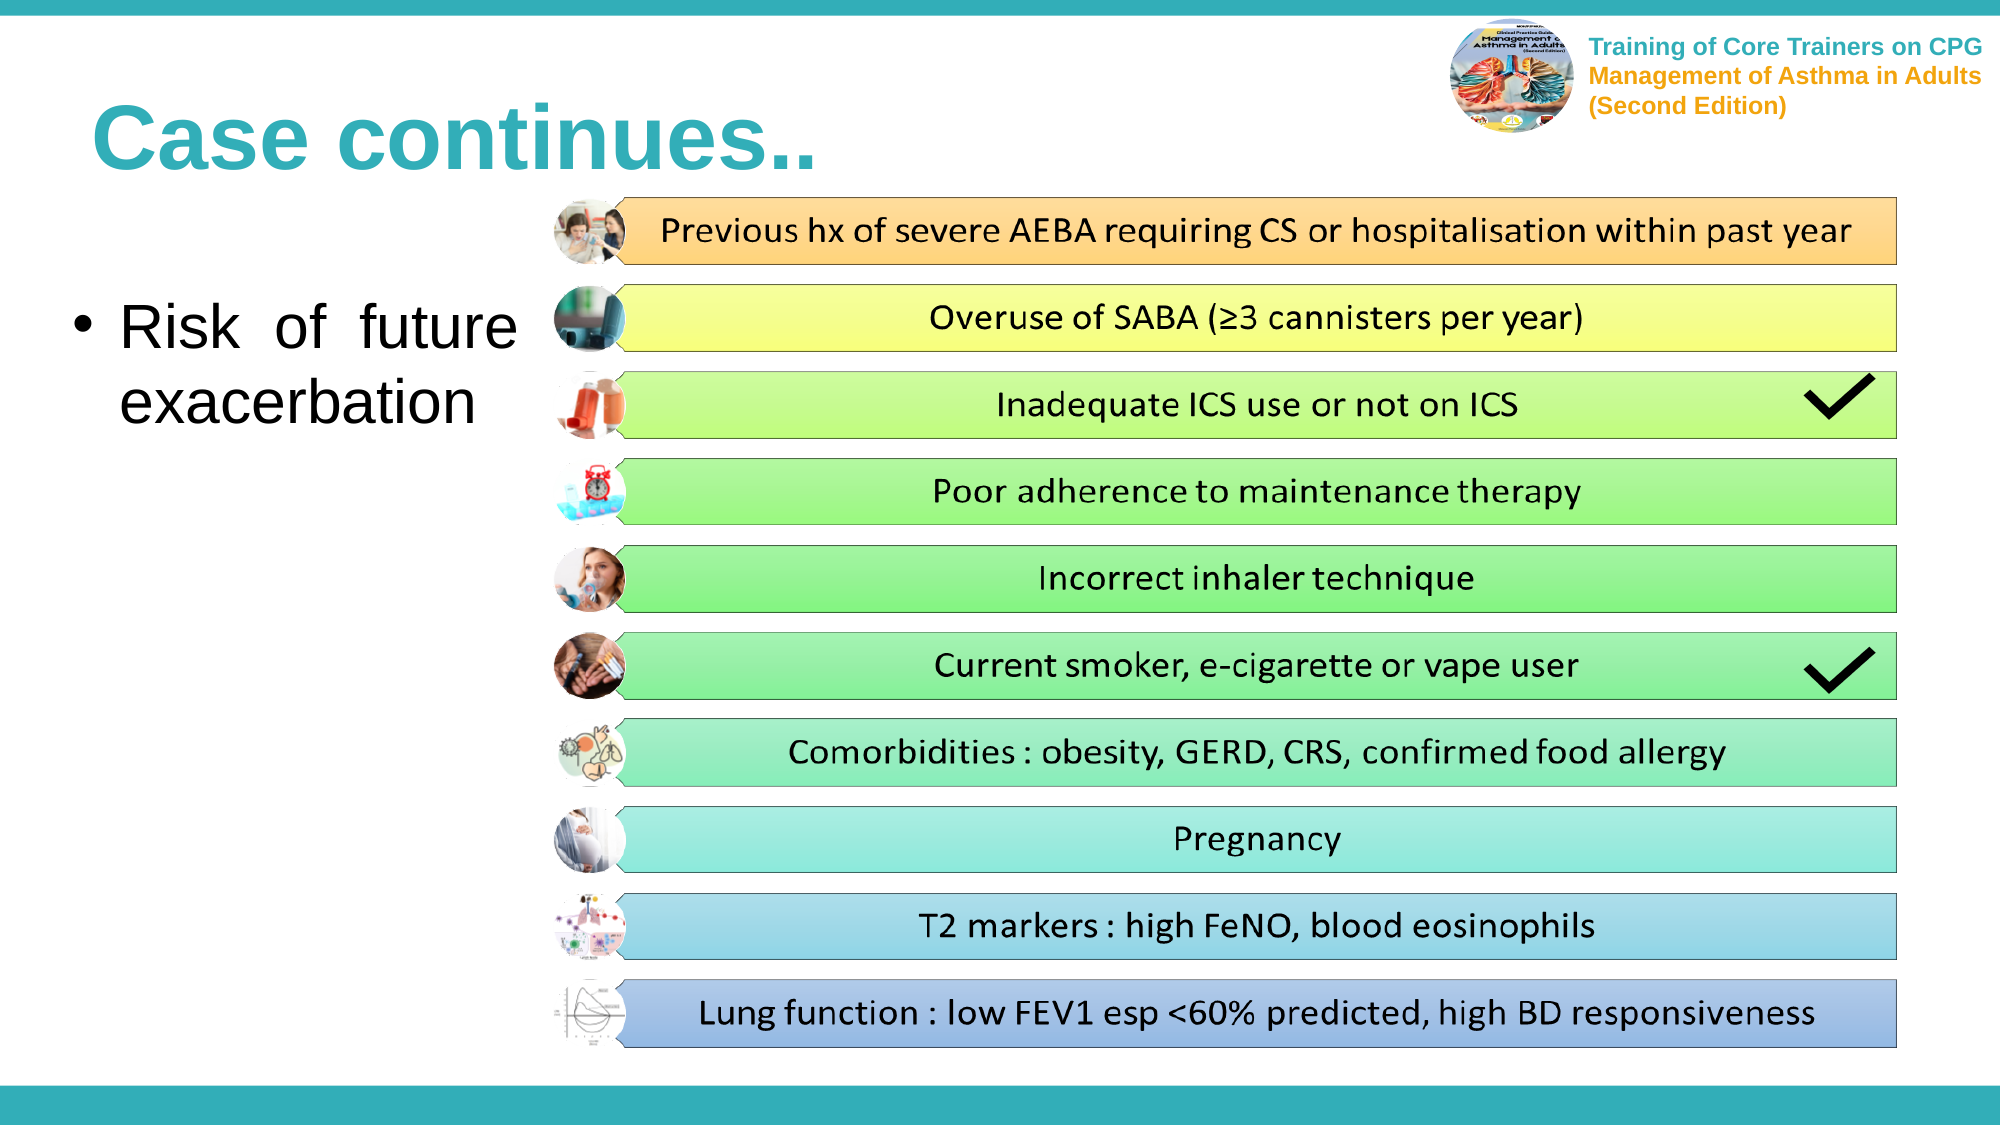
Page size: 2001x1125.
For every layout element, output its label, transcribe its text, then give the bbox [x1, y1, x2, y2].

text_box Case continues.. [0, 69, 2000, 196]
text_box Risk of future exacerbation [57, 278, 529, 444]
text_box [1449, 18, 2000, 133]
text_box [534, 193, 1920, 1056]
